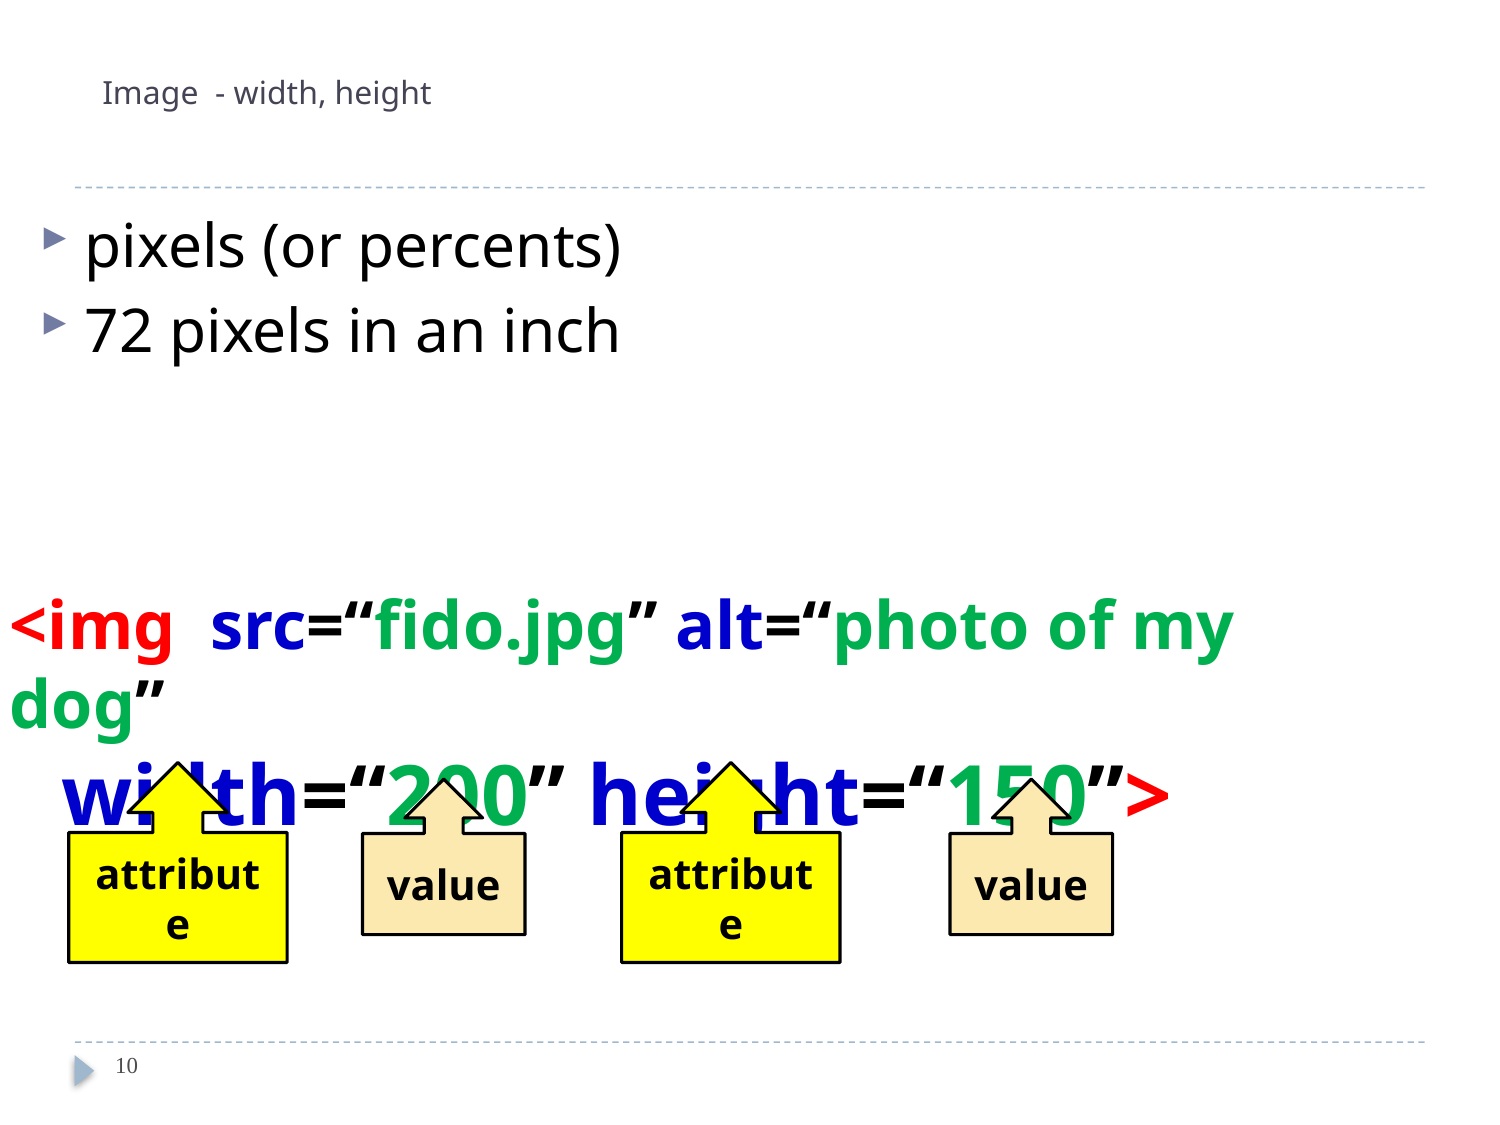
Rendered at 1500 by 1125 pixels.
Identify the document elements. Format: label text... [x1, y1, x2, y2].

text_box value [360, 777, 527, 937]
list pixels (or percents) 72 pixels in an inch [24, 200, 1438, 975]
text_box attribute [67, 761, 289, 965]
title Image - width, height [87, 24, 1299, 118]
slide_number 10 [100, 1042, 426, 1103]
text_box value [948, 777, 1115, 937]
text_box <img src=“fido.jpg” alt=“photo of my dog” width=“200” height=“150”> [0, 575, 1420, 850]
text_box attribute [620, 761, 842, 965]
